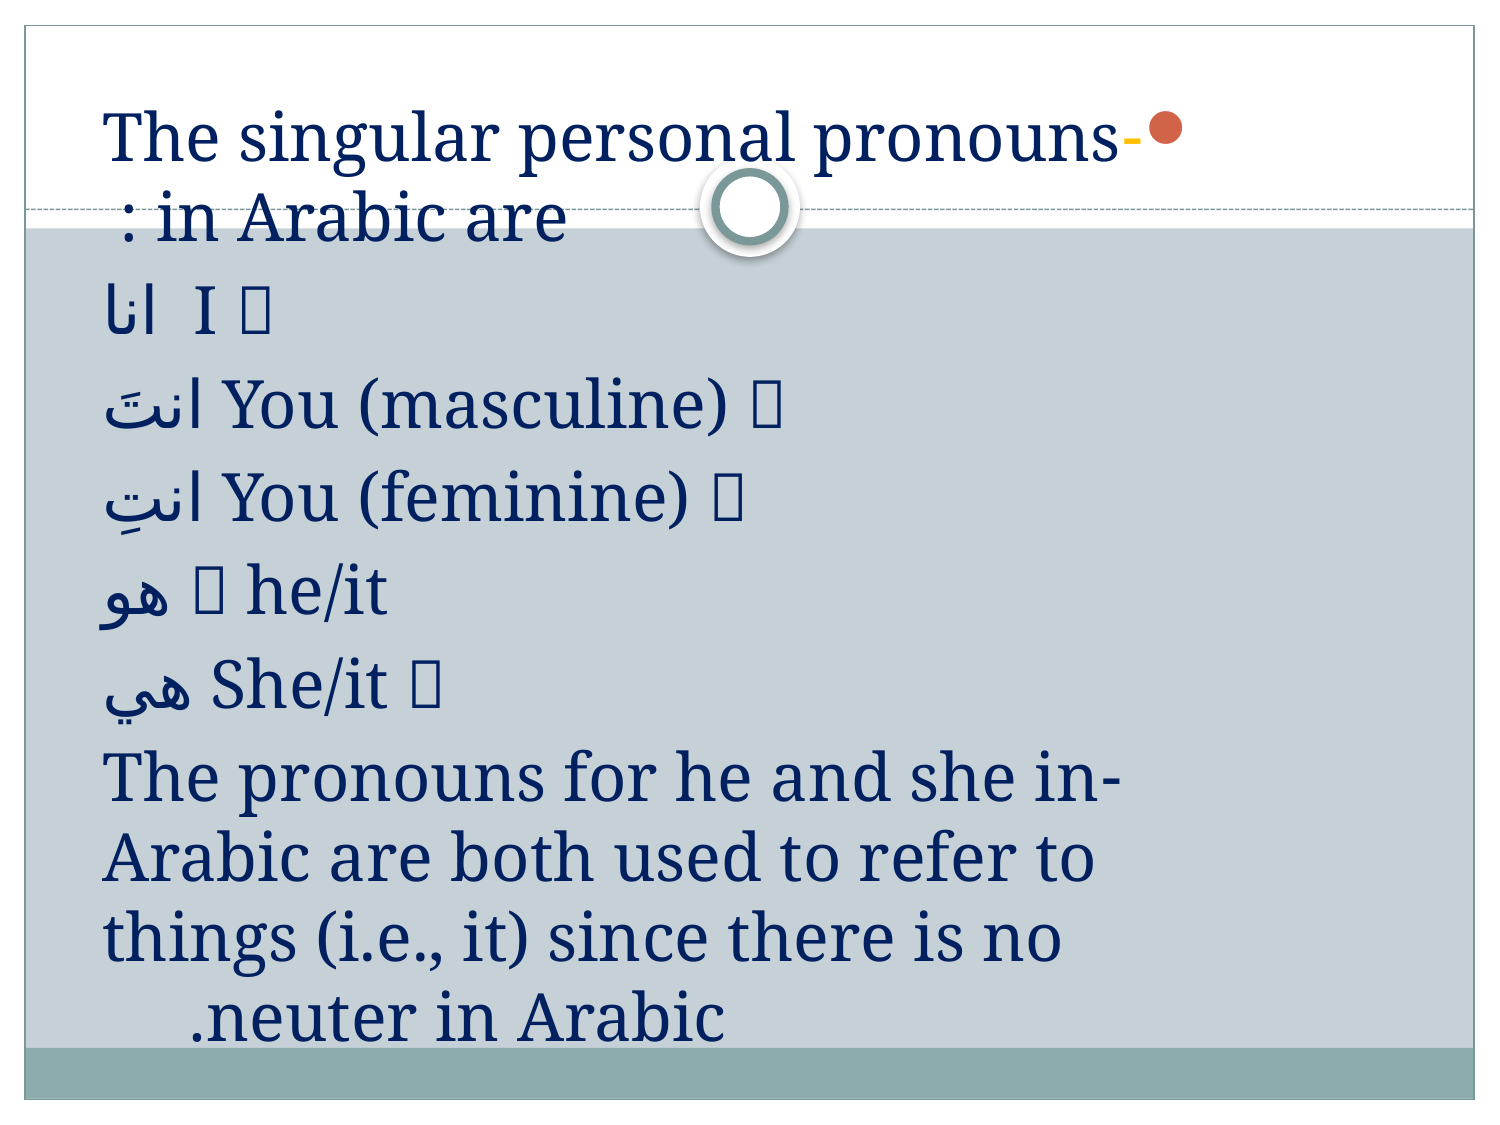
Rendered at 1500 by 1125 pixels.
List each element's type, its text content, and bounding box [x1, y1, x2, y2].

list -The singular personal pronouns in Arabic are : I  انا You (masculine)  انتَ You (feminine)  انتِ  he/it هو She/it  هي -The pronouns for he and she in Arabic are both used to refer to things (i.e., it) since there is no neuter in Arabic. [87, 87, 1275, 883]
